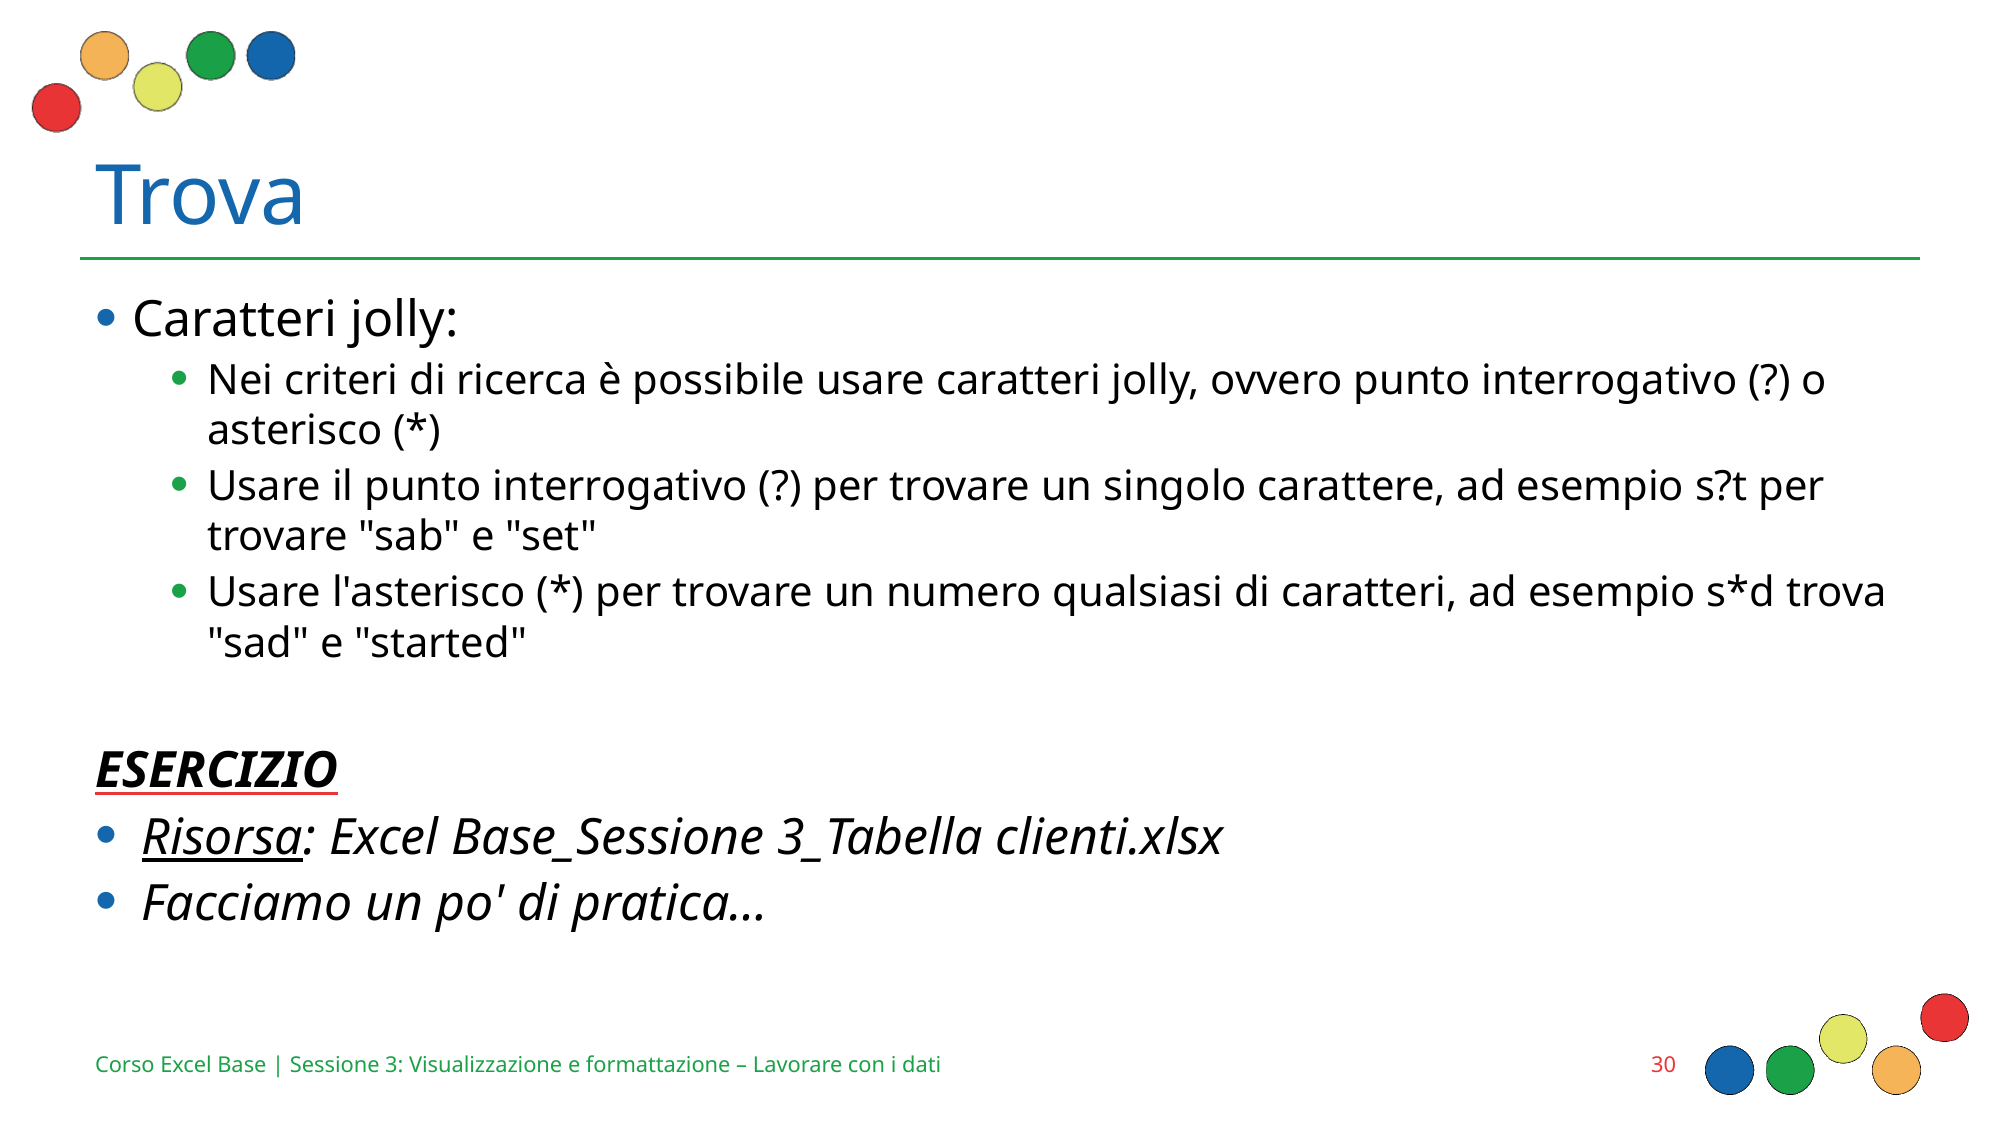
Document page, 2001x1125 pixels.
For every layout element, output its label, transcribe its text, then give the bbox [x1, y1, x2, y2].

picture [1704, 990, 1971, 1096]
footer Corso Excel Base | Sessione 3: Visualizzazione e formattazione – Lavorare con i dati [80, 1035, 1571, 1096]
slide_number 30 [1583, 1035, 1692, 1096]
title Trova [80, 123, 1920, 259]
list Caratteri jolly: Nei criteri di ricerca è possibile usare caratteri jolly, ovvero punto interrogativo (?) o asterisco (*) Usare il punto interrogativo (?) per trovare un singolo carattere, ad esempio s?t per trovare "sab" e "set" Usare l'asterisco (*) per trovare un numero qualsiasi di caratteri, ad esempio s*d trova "sad" e "started" ESERCIZIO Risorsa: Excel Base_Sessione 3_Tabella clienti.xlsx Facciamo un po' di pratica… [80, 278, 1920, 1011]
picture [29, 30, 295, 135]
